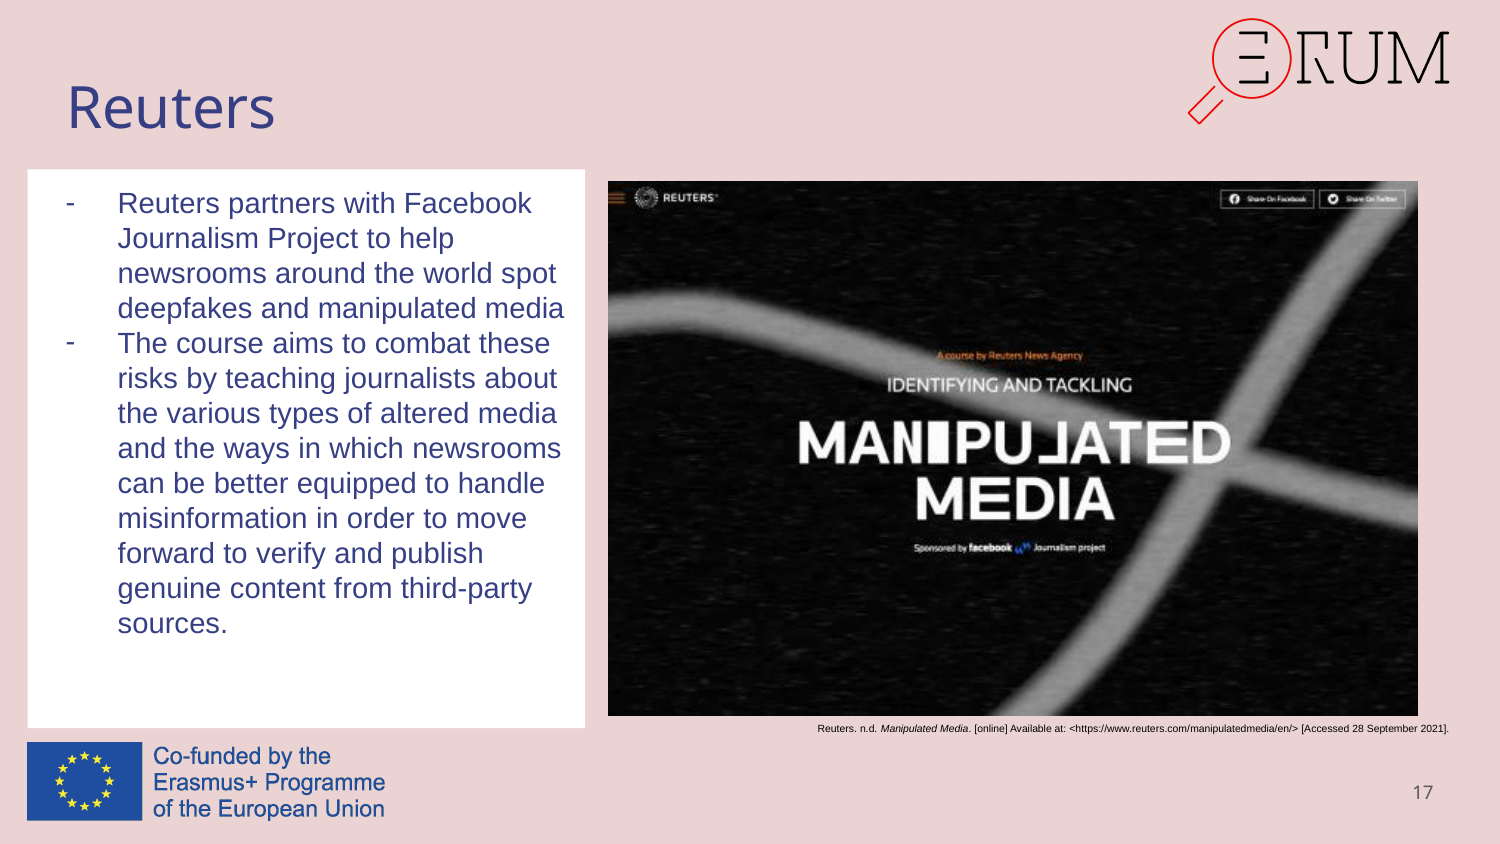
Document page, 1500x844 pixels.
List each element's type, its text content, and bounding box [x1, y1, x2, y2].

list Reuters partners with Facebook Journalism Project to help newsrooms around the world spot deepfakes and manipulated media The course aims to combat these risks by teaching journalists about the various types of altered media and the ways in which newsrooms can be better equipped to handle misinformation in order to move forward to verify and publish genuine content from third-party sources. [27, 169, 586, 729]
title Reuters [51, 55, 1168, 150]
picture [1136, 0, 1500, 137]
picture [27, 742, 385, 821]
slide_number 17 [1358, 761, 1449, 826]
text_box Reuters. n.d. Manipulated Media. [online] Available at: <https://www.reuters.com/manipulatedmedia/en/> [Accessed 28 September 2021]. [761, 715, 1467, 741]
picture [608, 181, 1418, 716]
